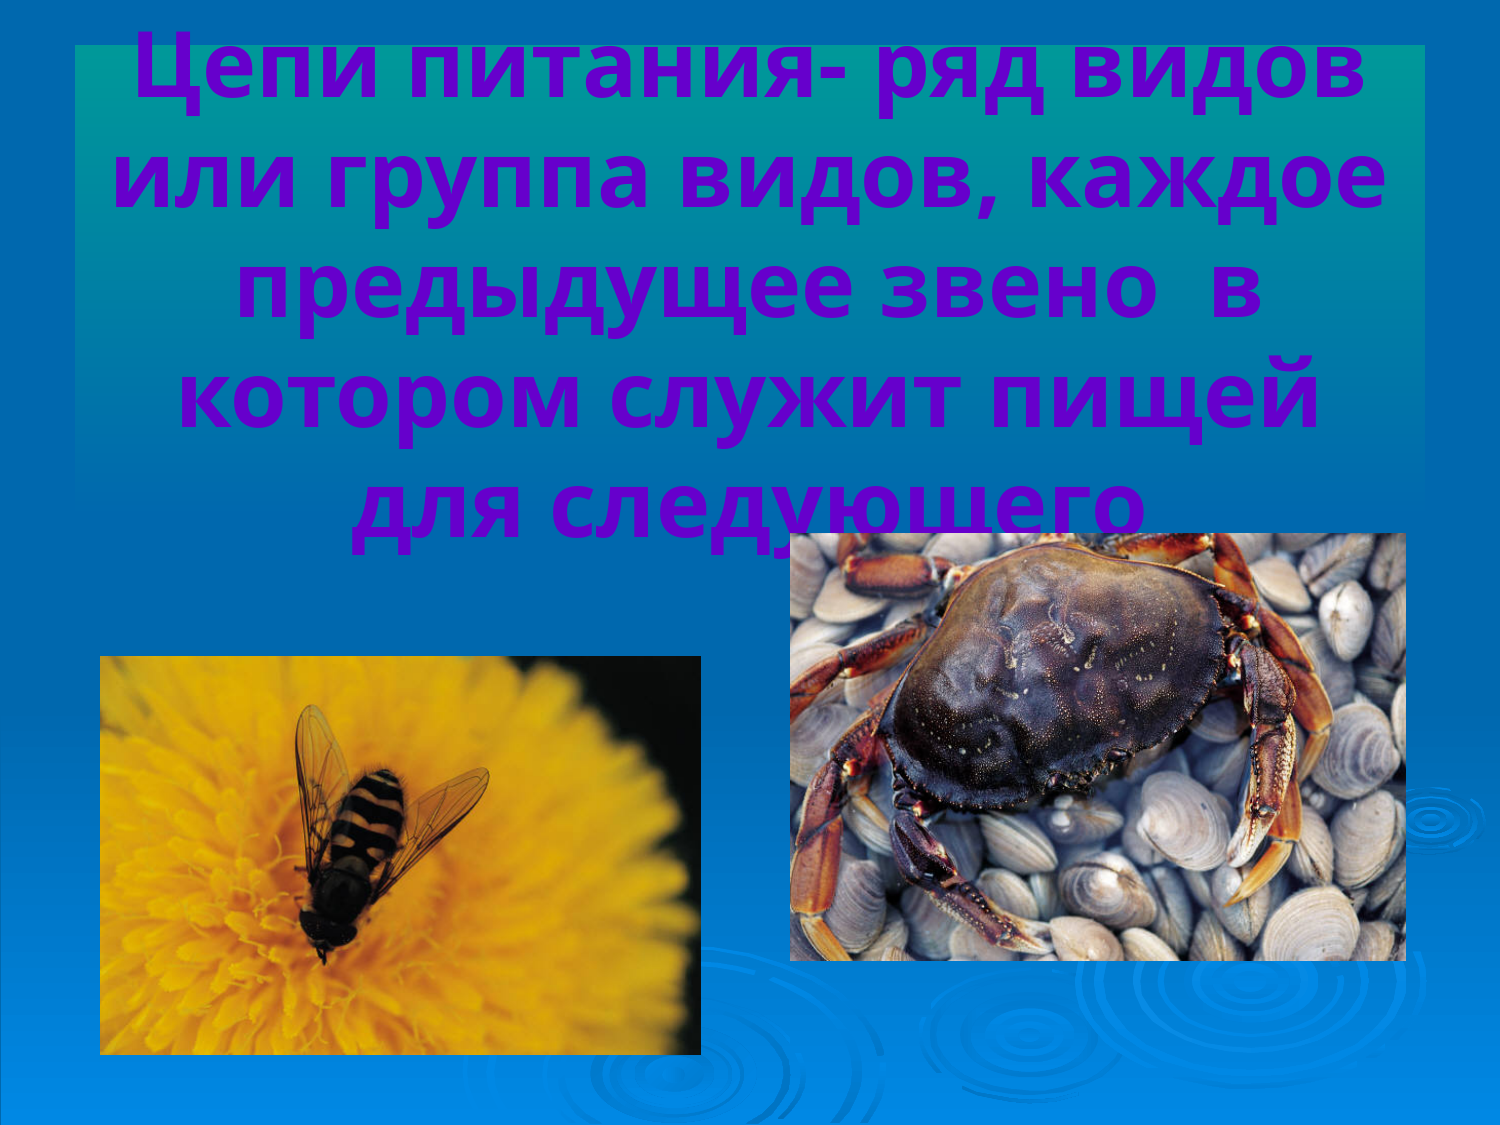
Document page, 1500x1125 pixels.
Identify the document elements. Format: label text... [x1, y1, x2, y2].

title Цепи питания- ряд видов или группа видов, каждое предыдущее звено в котором служит пищей для следующего [74, 45, 1426, 516]
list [789, 533, 1407, 961]
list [99, 656, 701, 1056]
